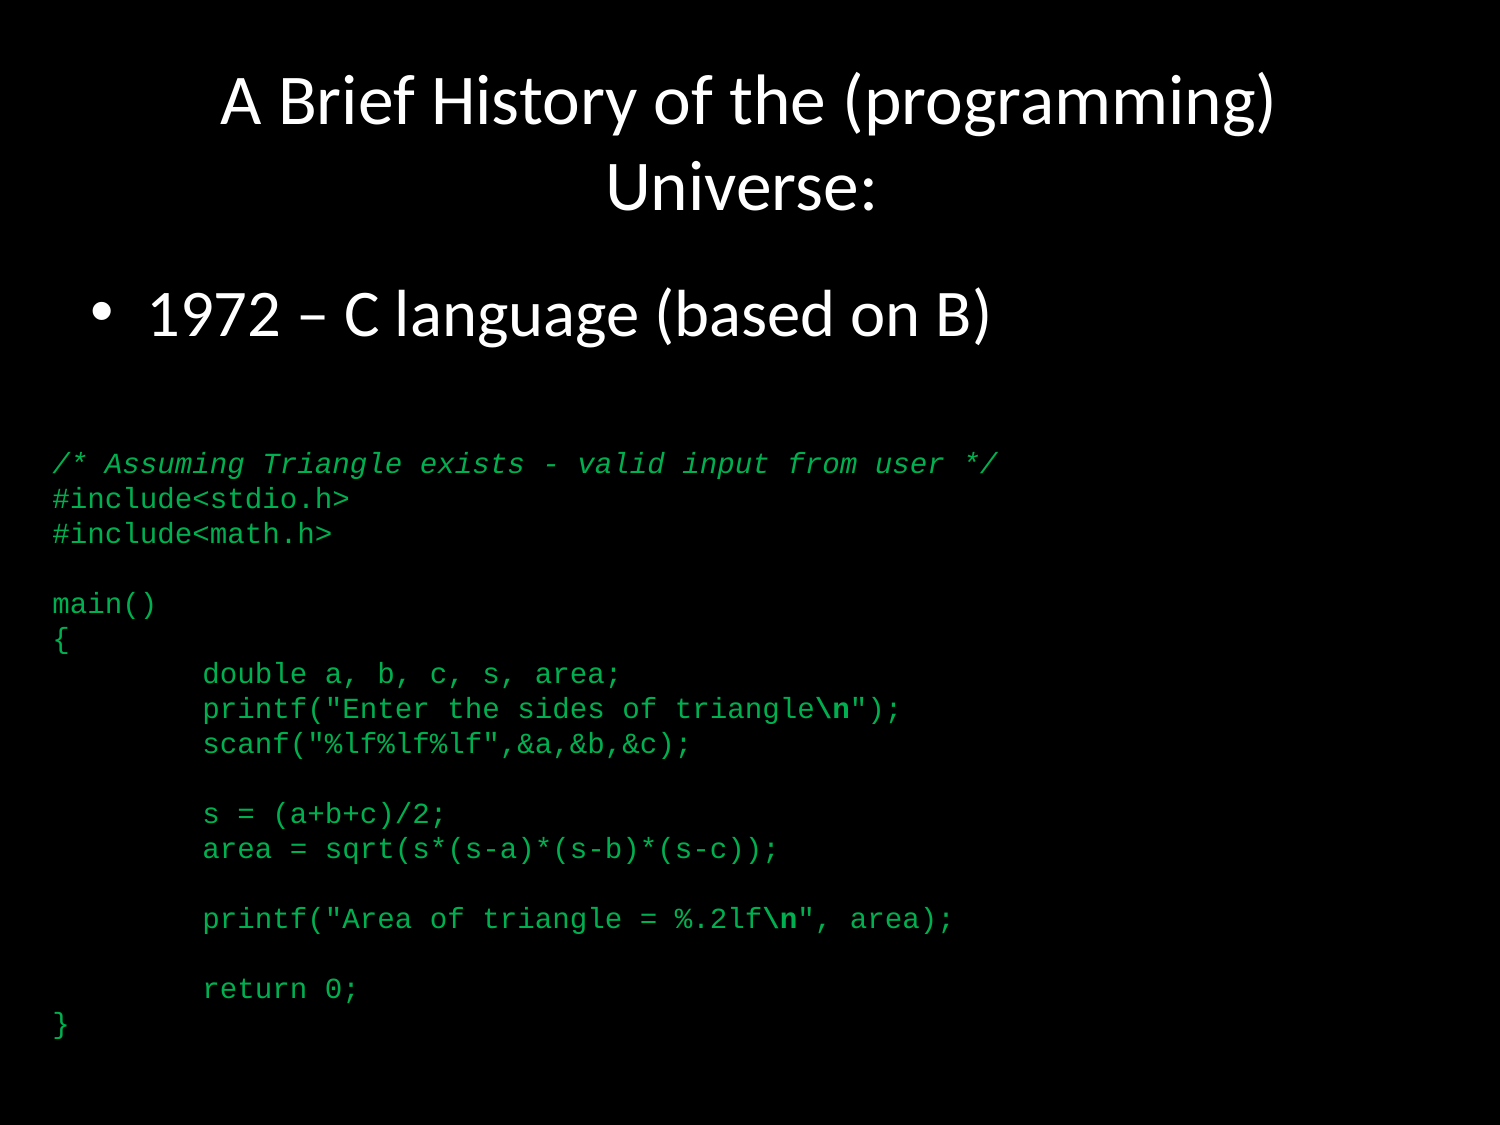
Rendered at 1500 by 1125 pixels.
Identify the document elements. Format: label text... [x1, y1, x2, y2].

text_box /* Assuming Triangle exists - valid input from user */ #include<stdio.h> #include<math.h> main() { double a, b, c, s, area; printf("Enter the sides of triangle\n"); scanf("%lf%lf%lf",&a,&b,&c); s = (a+b+c)/2; area = sqrt(s*(s-a)*(s-b)*(s-c)); printf("Area of triangle = %.2lf\n", area); return 0; } [37, 437, 1425, 1047]
list 1972 – C language (based on B) [75, 262, 1425, 388]
title A Brief History of the (programming) Universe: [75, 45, 1425, 233]
